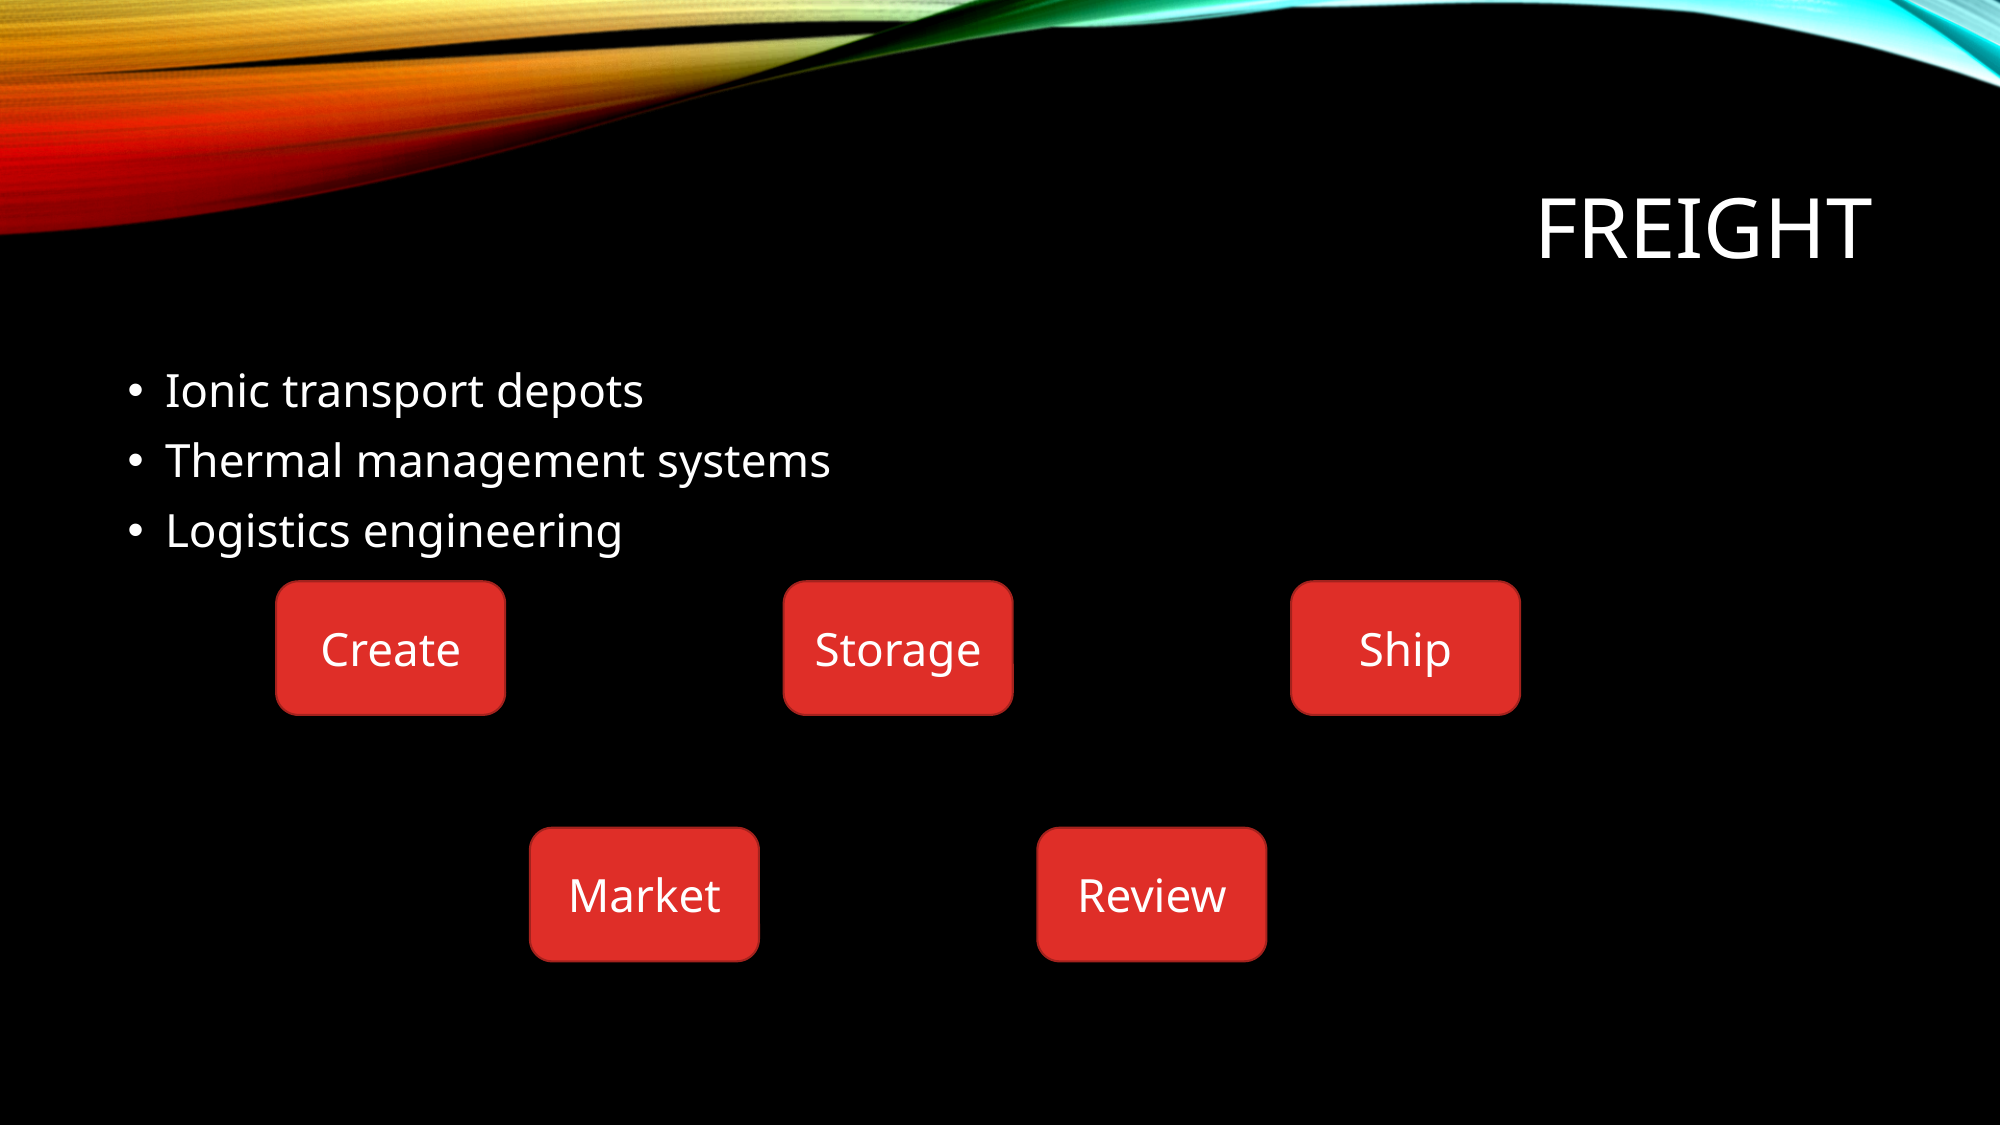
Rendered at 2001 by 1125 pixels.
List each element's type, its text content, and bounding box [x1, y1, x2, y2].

text_box Create [275, 580, 507, 716]
list Ionic transport depots Thermal management systems Logistics engineering [112, 360, 1888, 1021]
text_box Review [1036, 826, 1268, 963]
picture [0, 0, 2000, 237]
text_box Storage [782, 580, 1014, 716]
title freight [474, 125, 1888, 338]
text_box Market [528, 826, 761, 963]
text_box Ship [1290, 580, 1522, 716]
